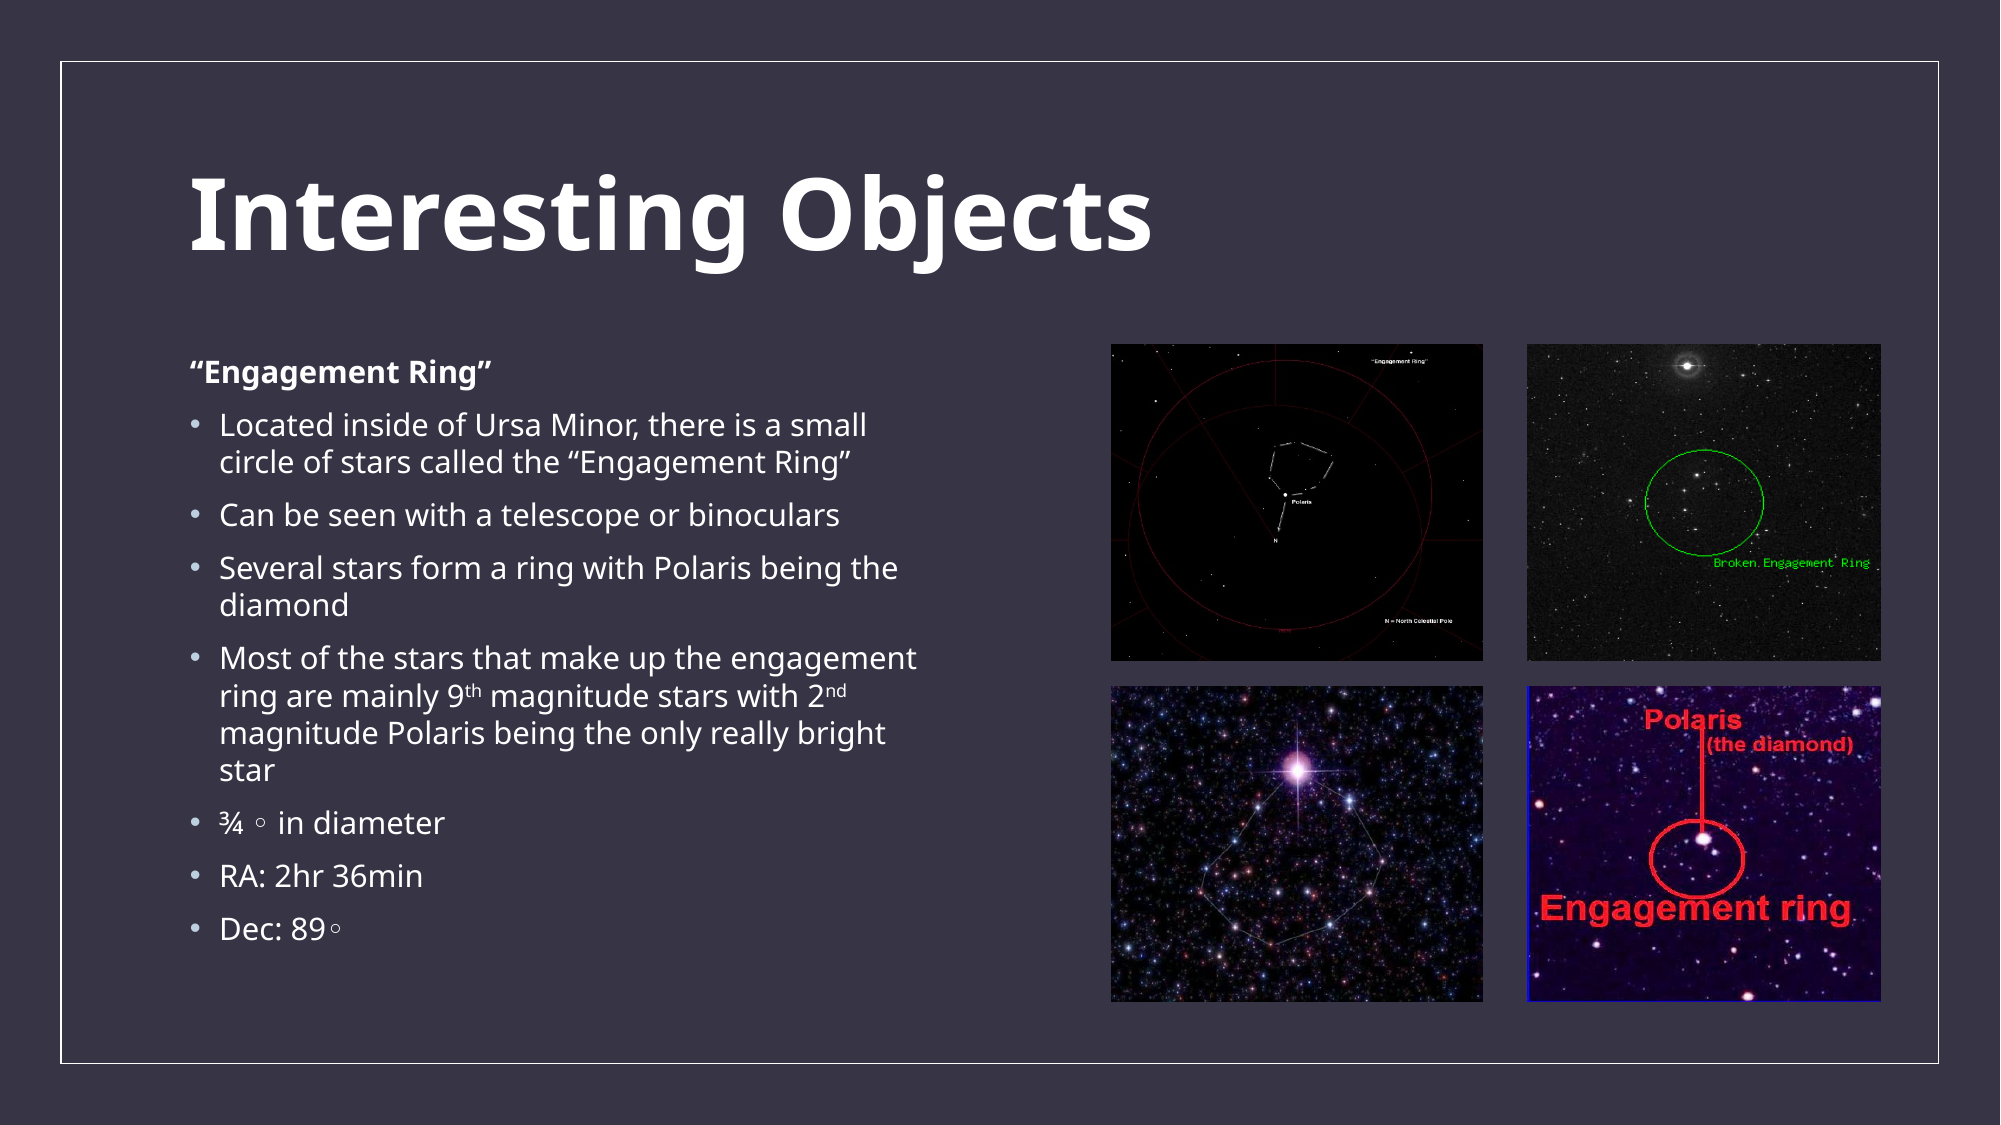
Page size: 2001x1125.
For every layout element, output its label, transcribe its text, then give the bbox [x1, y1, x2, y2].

list “Engagement Ring” Located inside of Ursa Minor, there is a small circle of stars called the “Engagement Ring” Can be seen with a telescope or binoculars Several stars form a ring with Polaris being the diamond Most of the stars that make up the engagement ring are mainly 9th magnitude stars with 2nd magnitude Polaris being the only really bright star ¾ ◦ in diameter RA: 2hr 36min Dec: 89◦ [174, 345, 955, 960]
picture [1111, 686, 1483, 1002]
picture [1111, 344, 1483, 661]
title Interesting Objects [174, 105, 1825, 331]
picture [1527, 686, 1881, 1002]
picture [1527, 344, 1881, 661]
